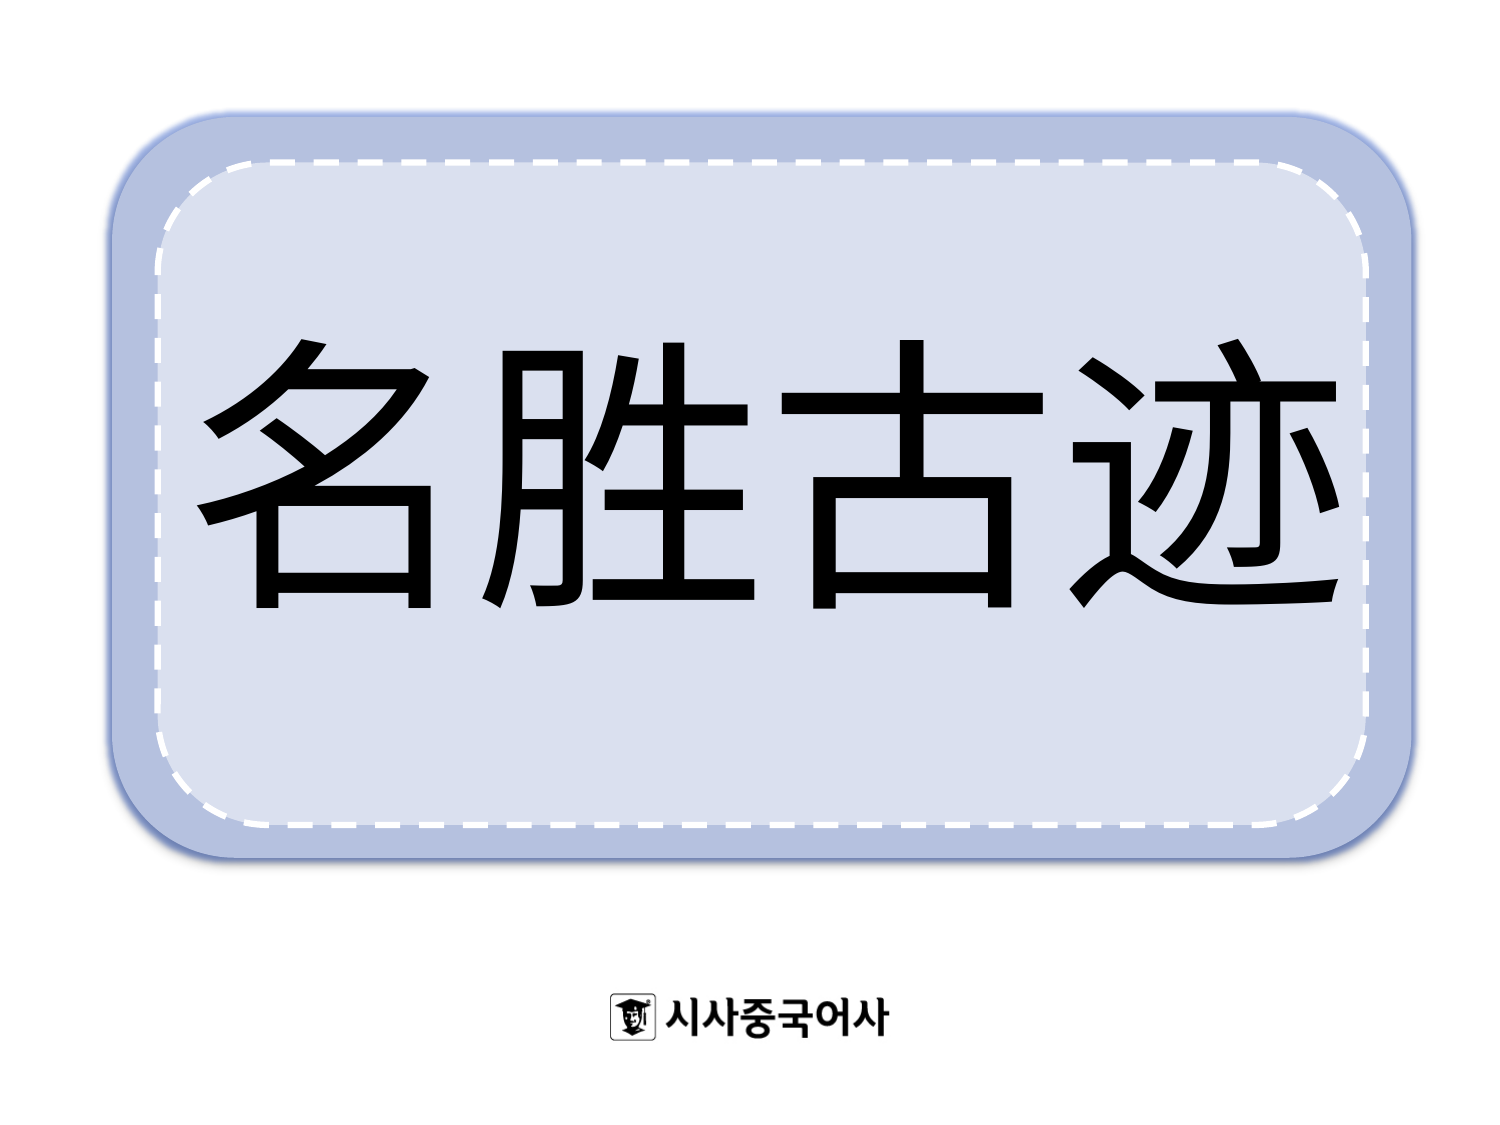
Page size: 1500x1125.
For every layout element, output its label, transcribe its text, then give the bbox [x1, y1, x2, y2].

picture [602, 987, 898, 1047]
text_box 名胜古迹 [162, 137, 1371, 800]
